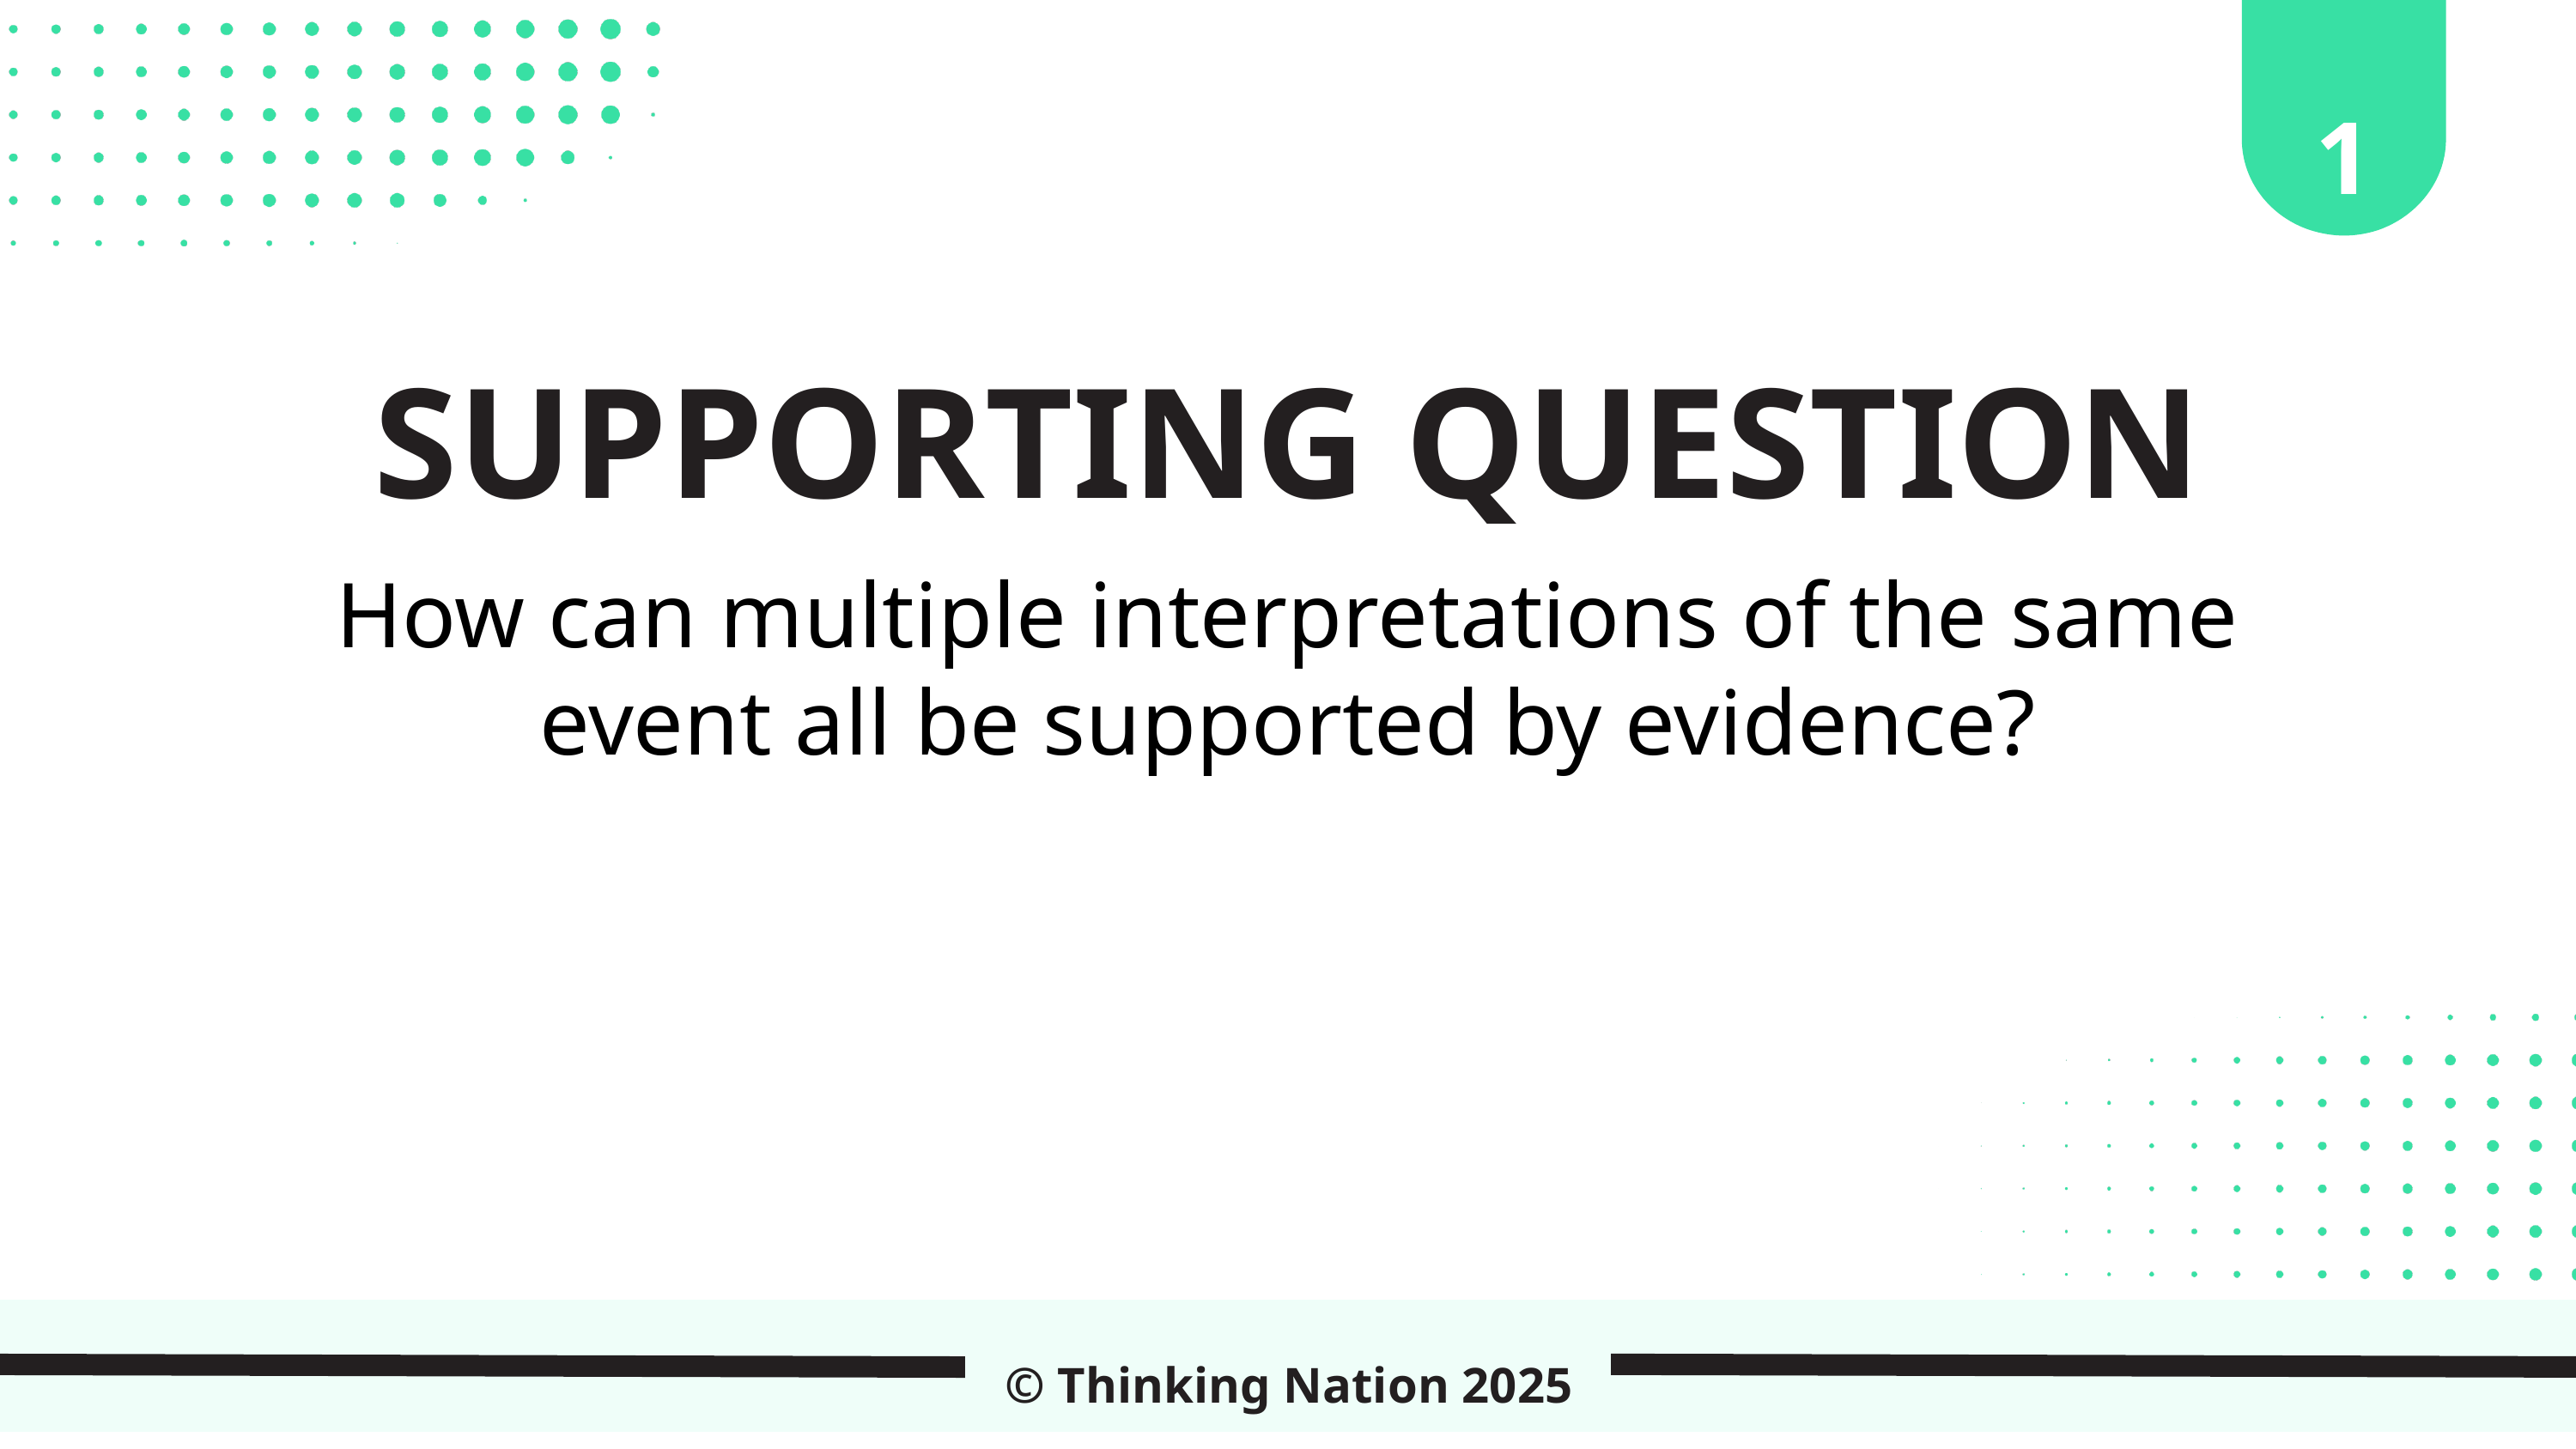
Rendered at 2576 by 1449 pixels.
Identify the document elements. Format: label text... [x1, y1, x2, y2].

text_box [1938, 1013, 2576, 1299]
text_box SUPPORTING QUESTION [359, 273, 2216, 530]
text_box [2233, 0, 2455, 236]
text_box [0, 0, 660, 246]
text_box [0, 1299, 2576, 1433]
text_box How can multiple interpretations of the same event all be supported by evidence? [252, 558, 2324, 773]
